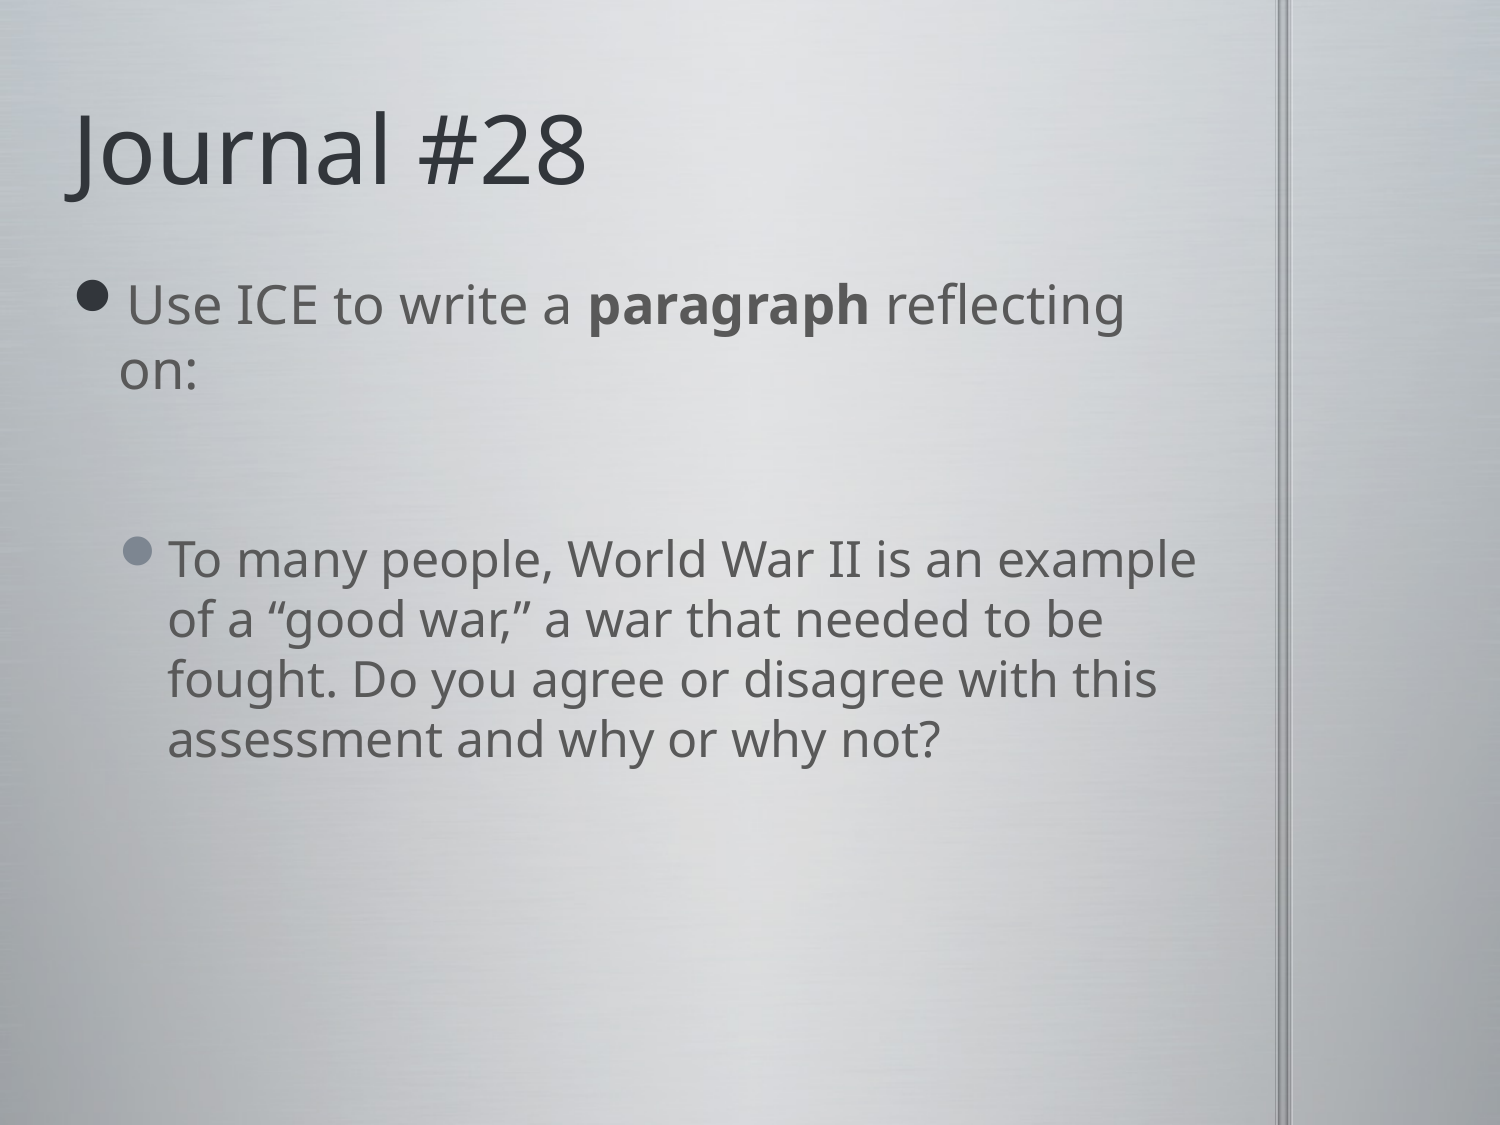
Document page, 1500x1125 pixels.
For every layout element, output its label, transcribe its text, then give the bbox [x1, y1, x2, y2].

list Use ICE to write a paragraph reflecting on: To many people, World War II is an example of a “good war,” a war that needed to be fought. Do you agree or disagree with this assessment and why or why not? [57, 262, 1220, 1005]
picture [0, 0, 1500, 1125]
title Journal #28 [57, 86, 1220, 207]
